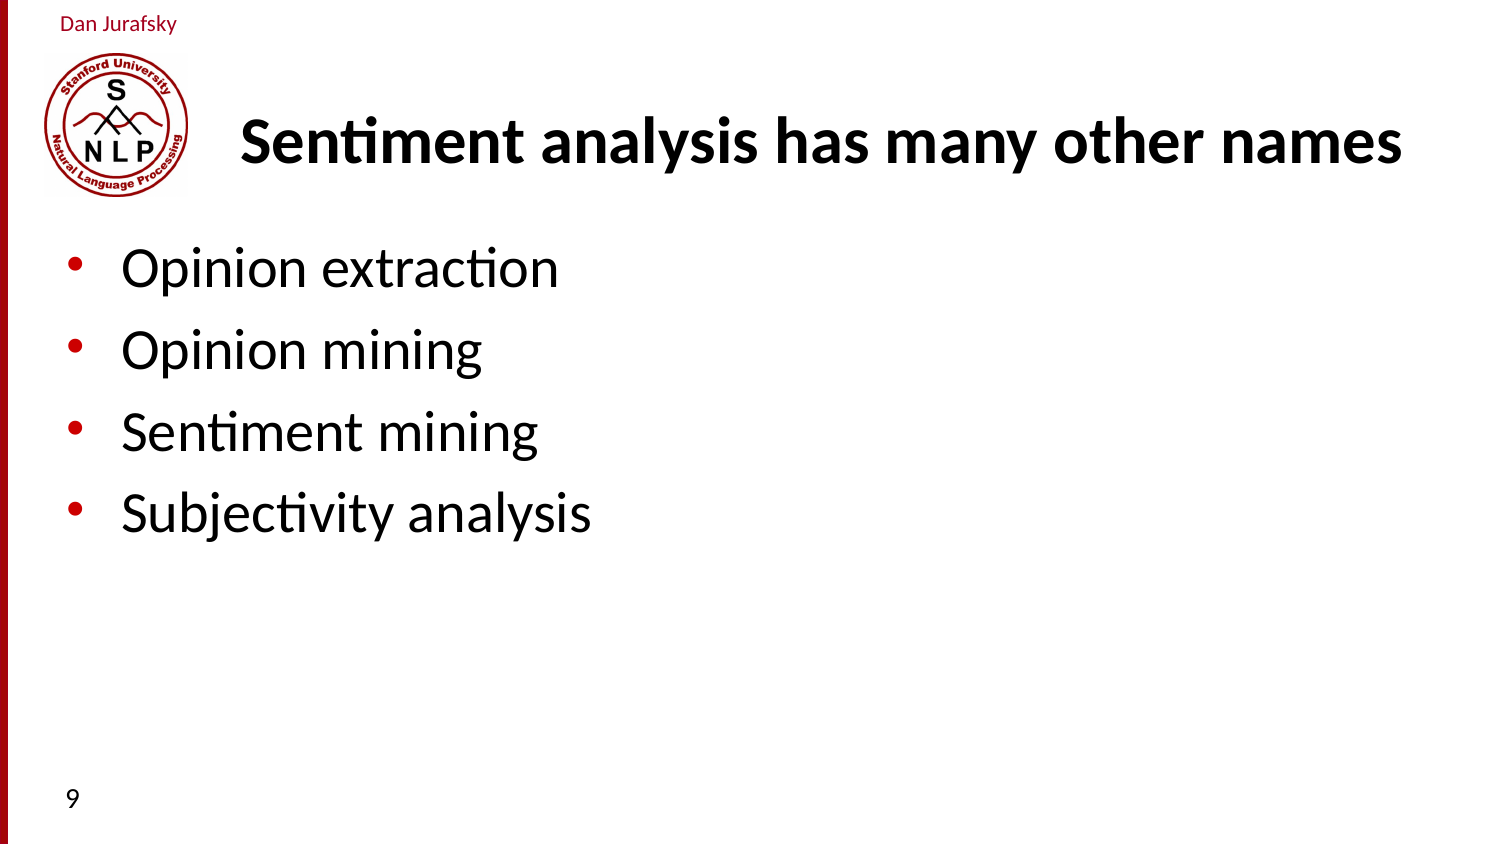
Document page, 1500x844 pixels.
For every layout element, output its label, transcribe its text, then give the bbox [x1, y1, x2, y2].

picture [44, 53, 188, 197]
slide_number 9 [49, 771, 376, 829]
list Opinion extraction Opinion mining Sentiment mining Subjectivity analysis [50, 221, 1450, 769]
title Sentiment analysis has many other names [225, 62, 1450, 185]
